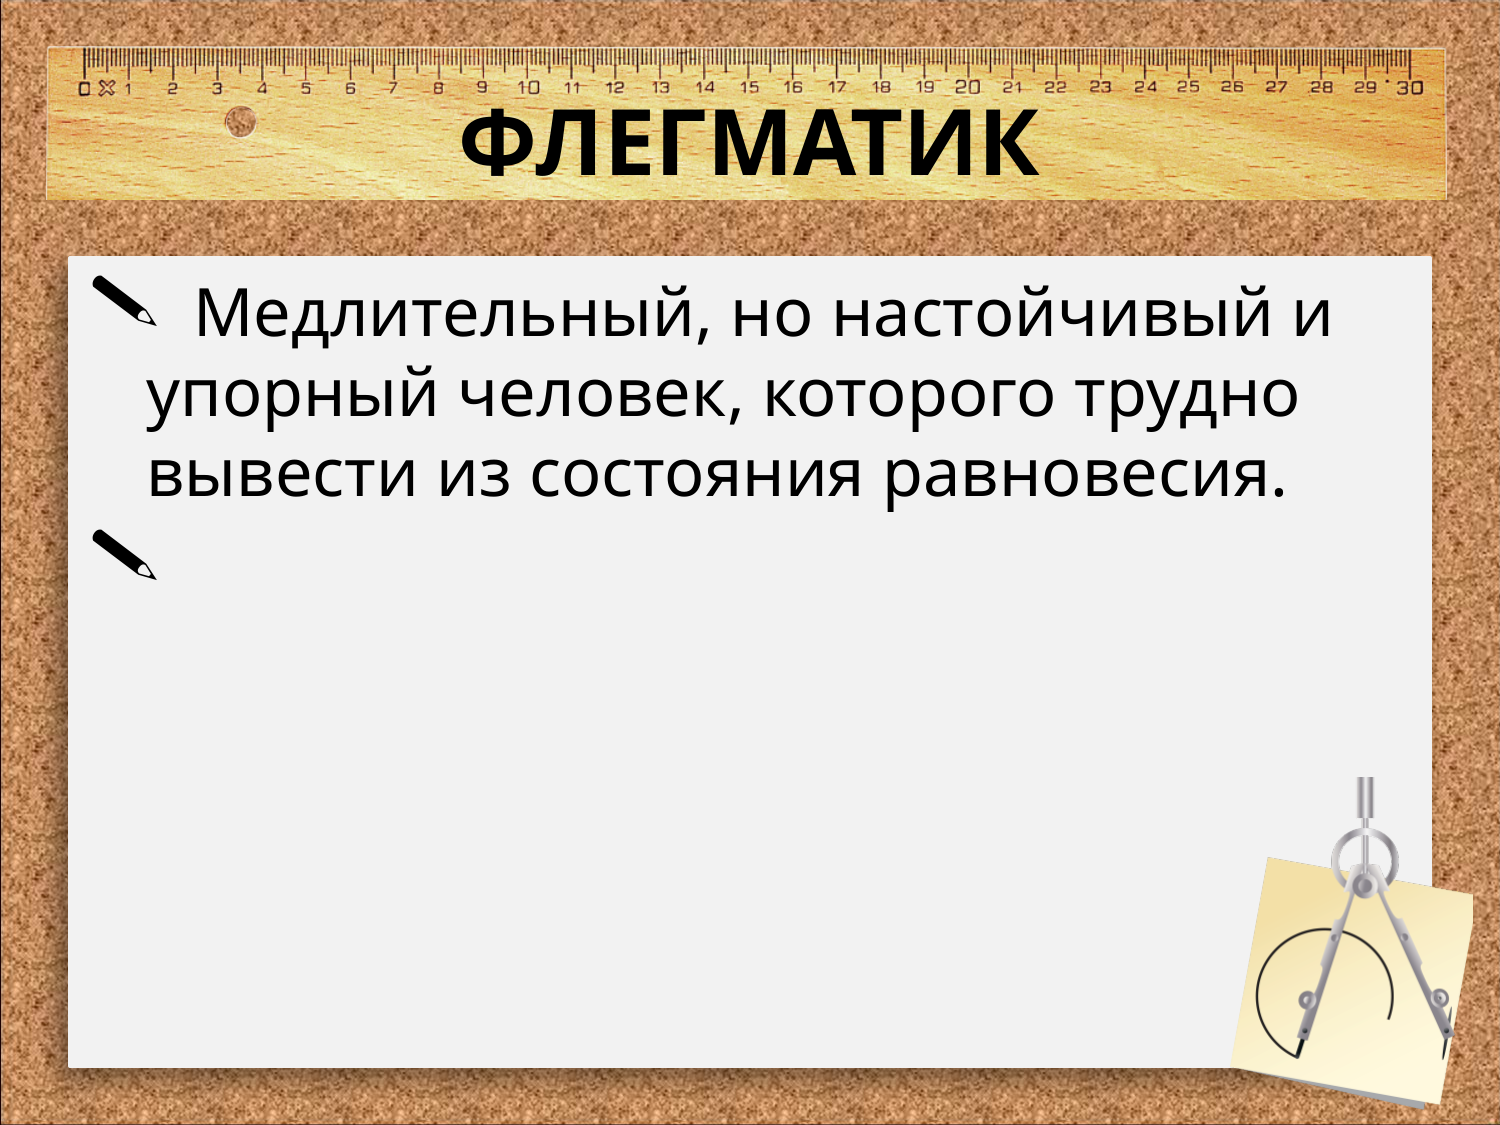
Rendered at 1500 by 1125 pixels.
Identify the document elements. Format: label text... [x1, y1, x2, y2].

title ФЛЕГМАТИК [74, 44, 1426, 233]
list Медлительный, но настойчивый и упорный человек, которого трудно вывести из состояния равновесия. [74, 262, 1426, 1006]
picture [0, 0, 1500, 1125]
